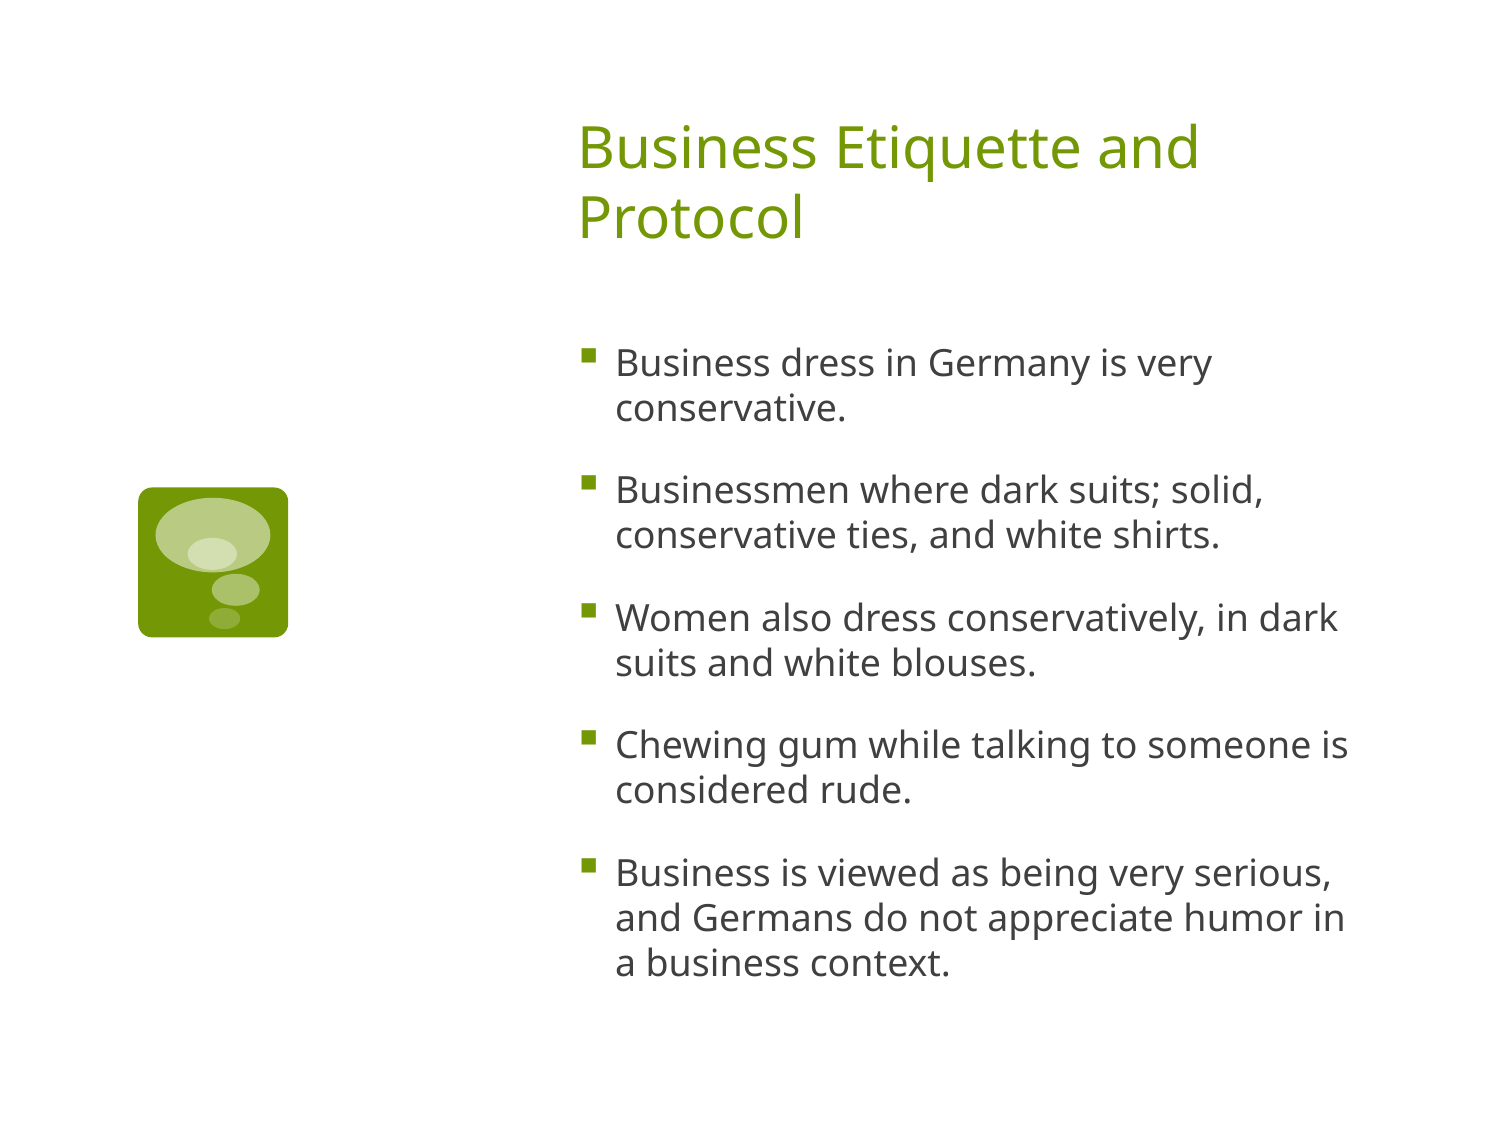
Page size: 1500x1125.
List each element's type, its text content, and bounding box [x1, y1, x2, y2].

list Business dress in Germany is very conservative. Businessmen where dark suits; solid, conservative ties, and white shirts. Women also dress conservatively, in dark suits and white blouses. Chewing gum while talking to someone is considered rude. Business is viewed as being very serious, and Germans do not appreciate humor in a business context. [562, 331, 1374, 1005]
title Business Etiquette and Protocol [562, 112, 1375, 258]
